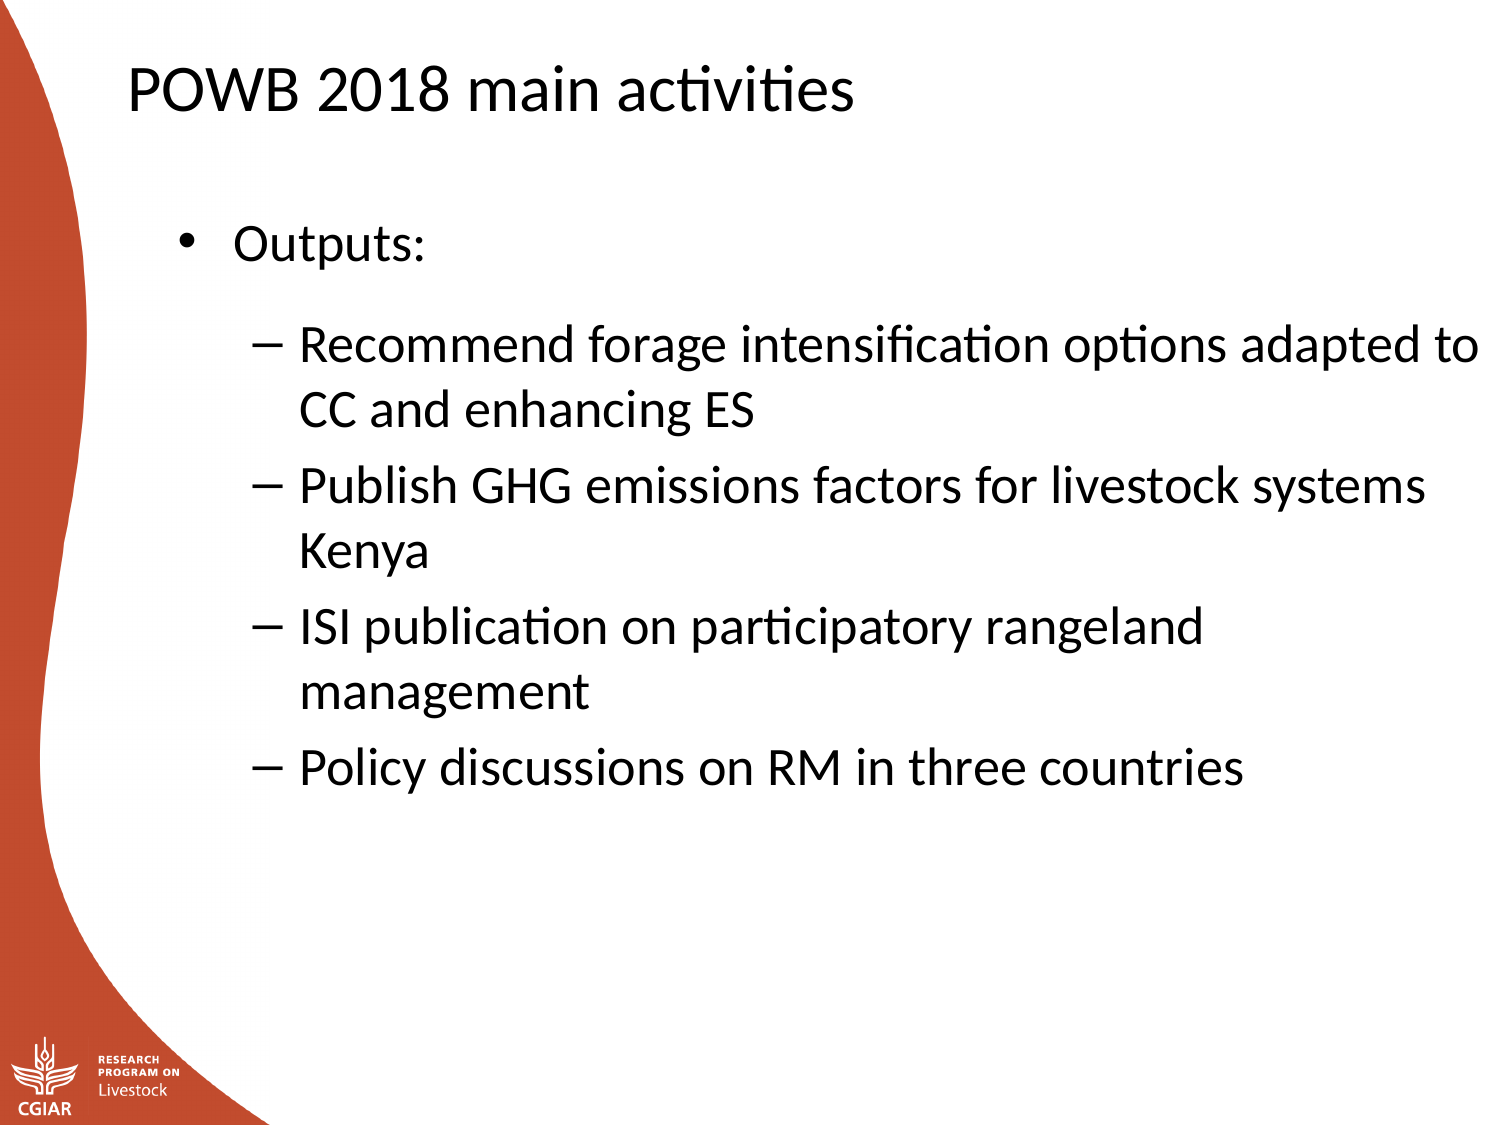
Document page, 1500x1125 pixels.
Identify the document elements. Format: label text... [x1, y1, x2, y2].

picture [0, 0, 270, 1125]
list Outputs: Recommend forage intensification options adapted to CC and enhancing ES Publish GHG emissions factors for livestock systems Kenya ISI publication on participatory rangeland management Policy discussions on RM in three countries [162, 200, 1500, 1075]
list POWB 2018 main activities [112, 37, 1450, 175]
